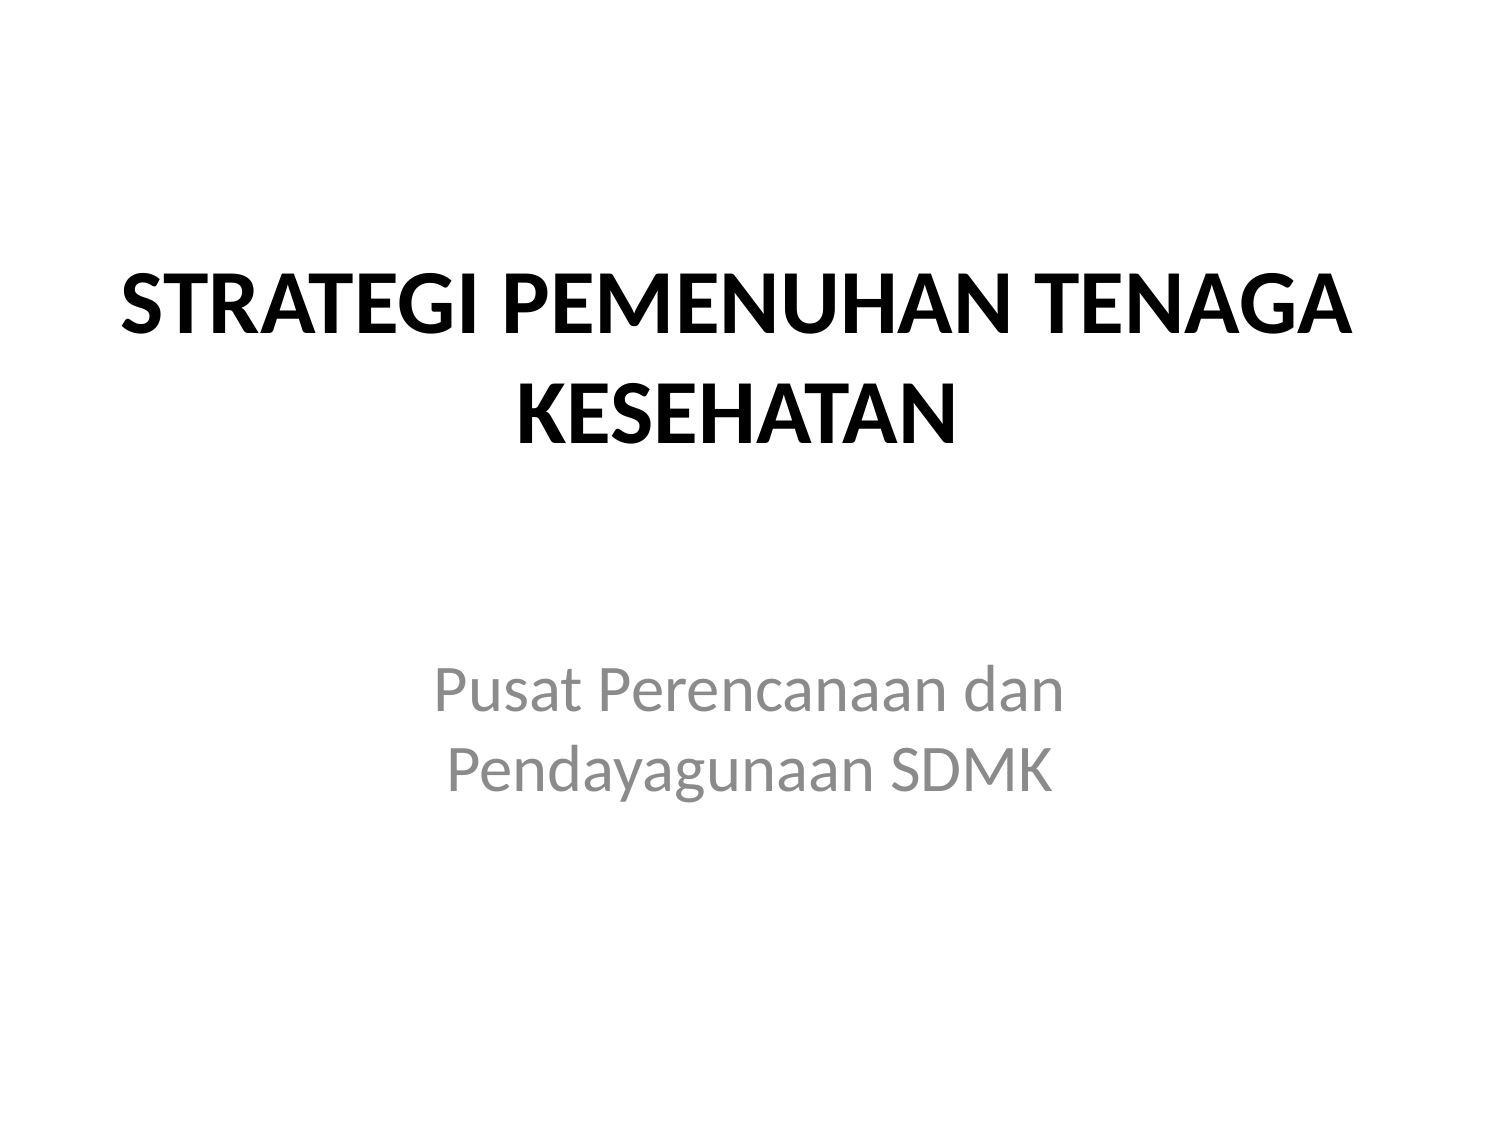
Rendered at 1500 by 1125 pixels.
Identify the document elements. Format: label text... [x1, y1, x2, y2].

subtitle Pusat Perencanaan dan Pendayagunaan SDMK [225, 637, 1275, 925]
title STRATEGI PEMENUHAN TENAGA KESEHATAN [100, 231, 1376, 473]
